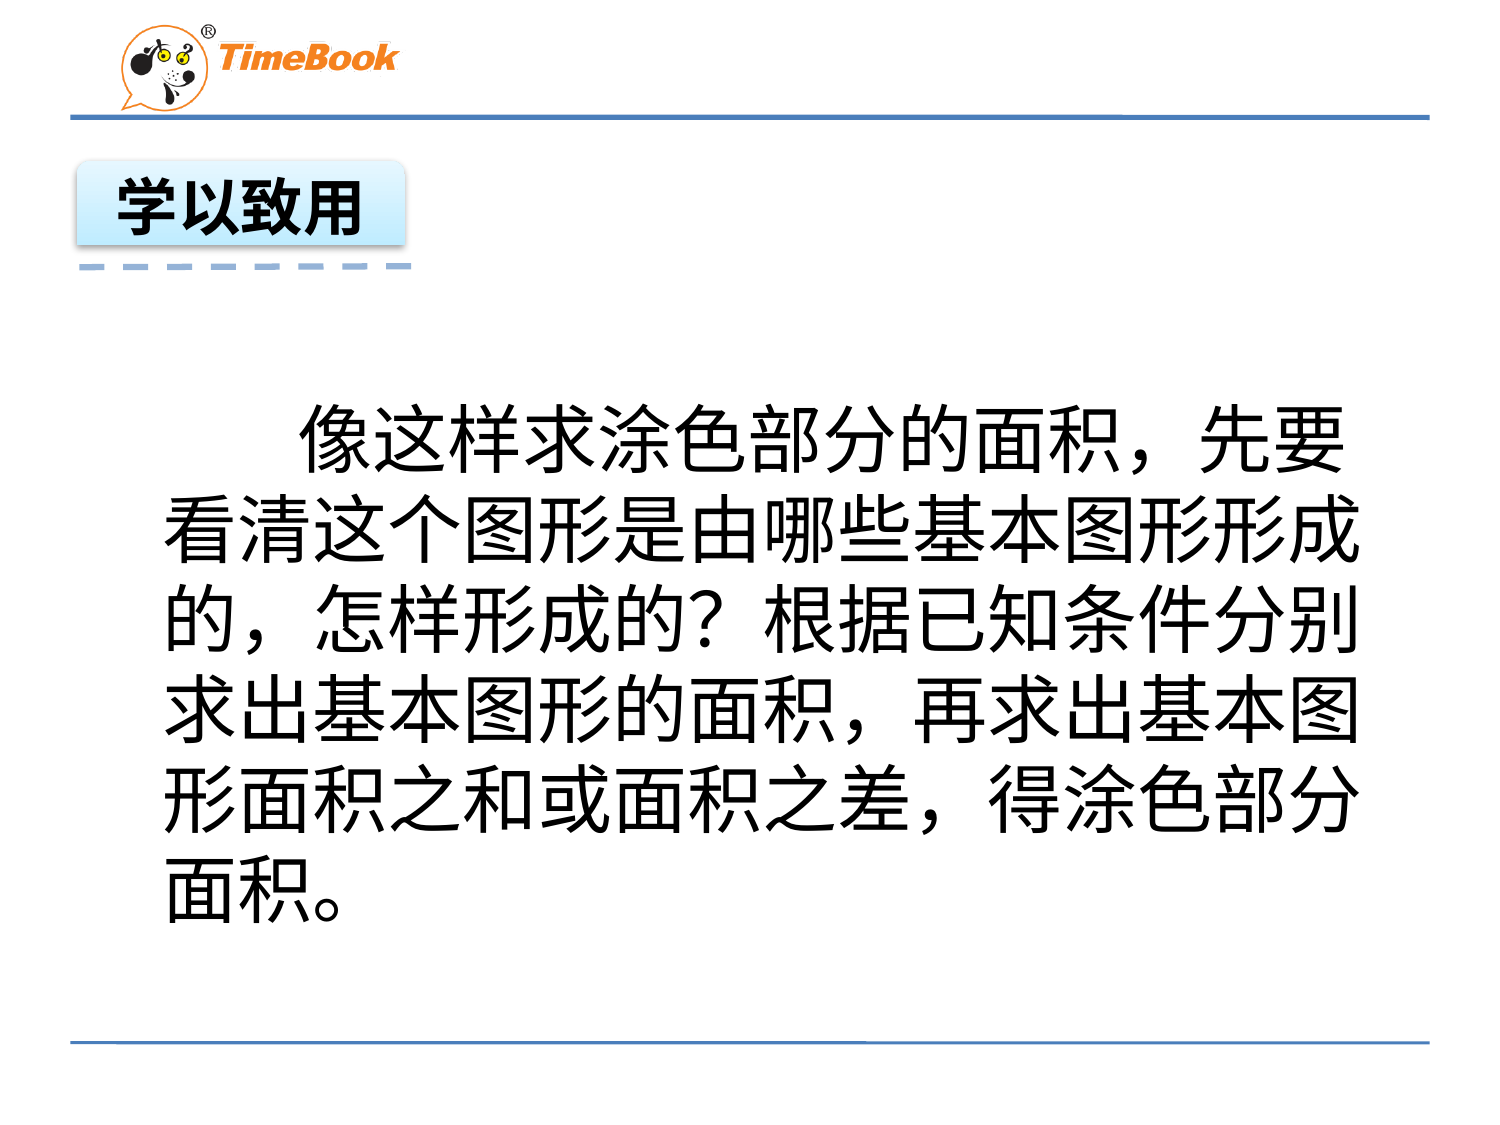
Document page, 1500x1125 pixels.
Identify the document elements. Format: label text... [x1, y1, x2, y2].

picture [118, 22, 408, 113]
text_box 像这样求涂色部分的面积，先要看清这个图形是由哪些基本图形形成的，怎样形成的？根据已知条件分别求出基本图形的面积，再求出基本图形面积之和或面积之差，得涂色部分面积。 [147, 385, 1400, 940]
text_box 学以致用 [75, 160, 406, 247]
